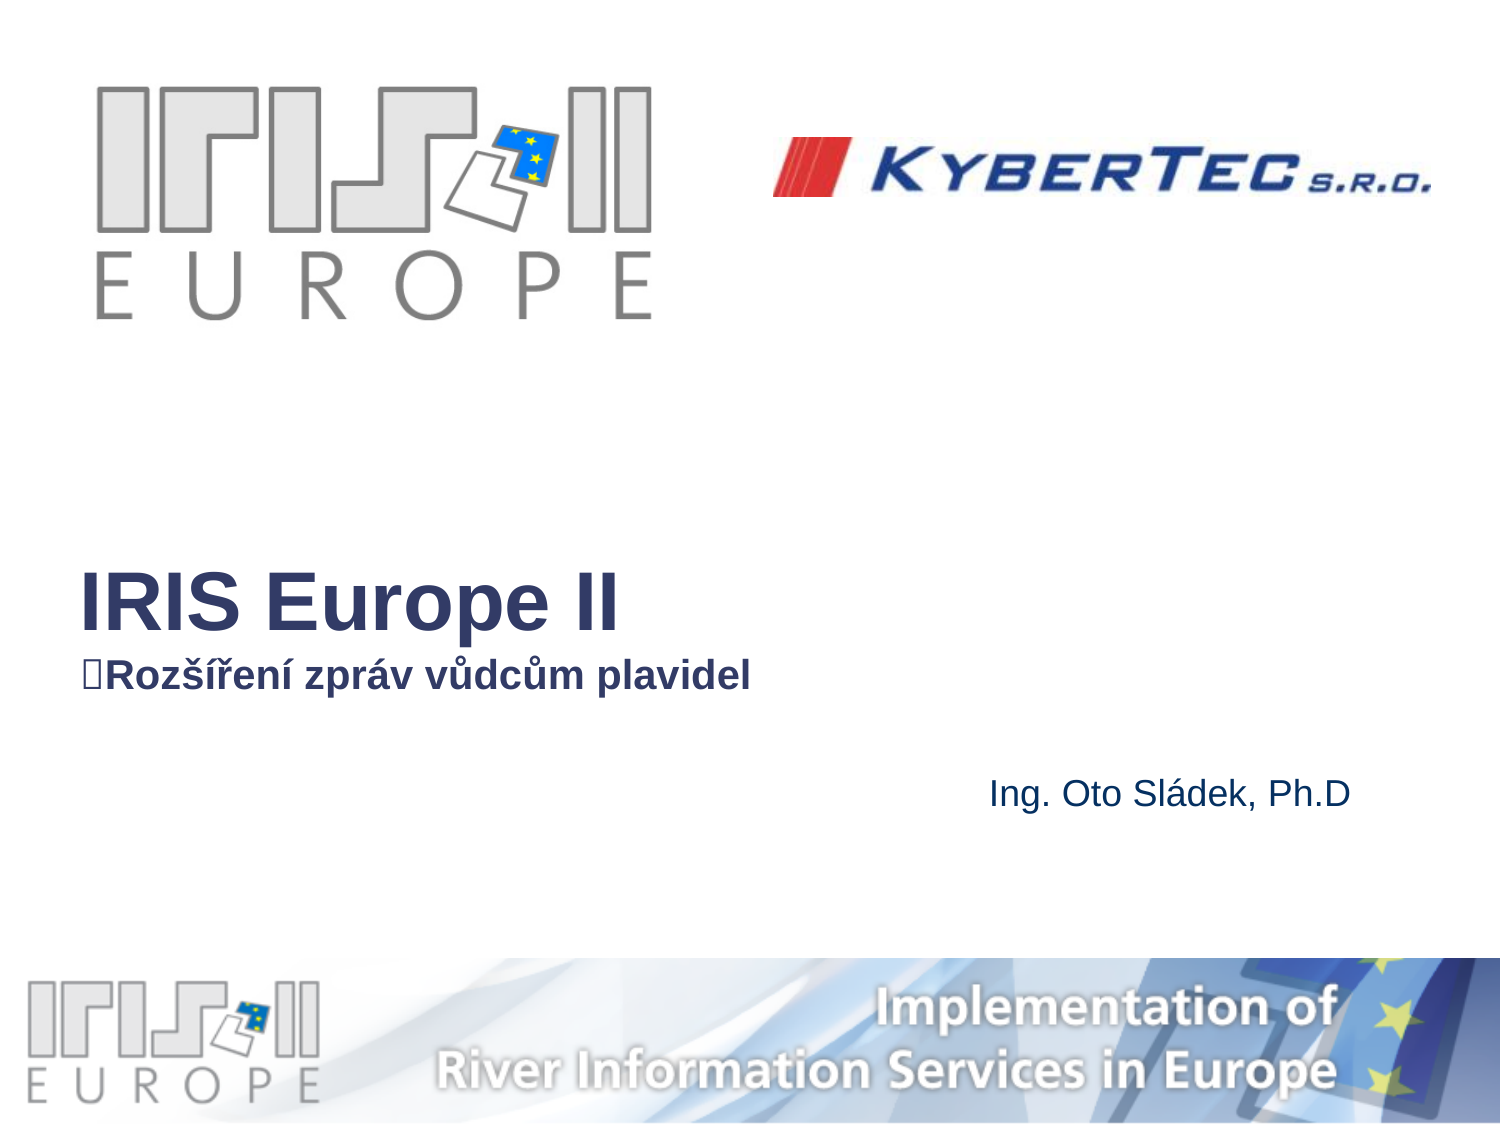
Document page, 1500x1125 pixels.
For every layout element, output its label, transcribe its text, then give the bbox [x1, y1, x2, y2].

picture [76, 66, 672, 341]
picture [0, 958, 1500, 1125]
subtitle Ing. Oto Sládek, Ph.D [316, 761, 1367, 904]
picture [773, 136, 1431, 197]
title IRIS Europe II Rozšíření zpráv vůdcům plavidel [64, 455, 1341, 790]
